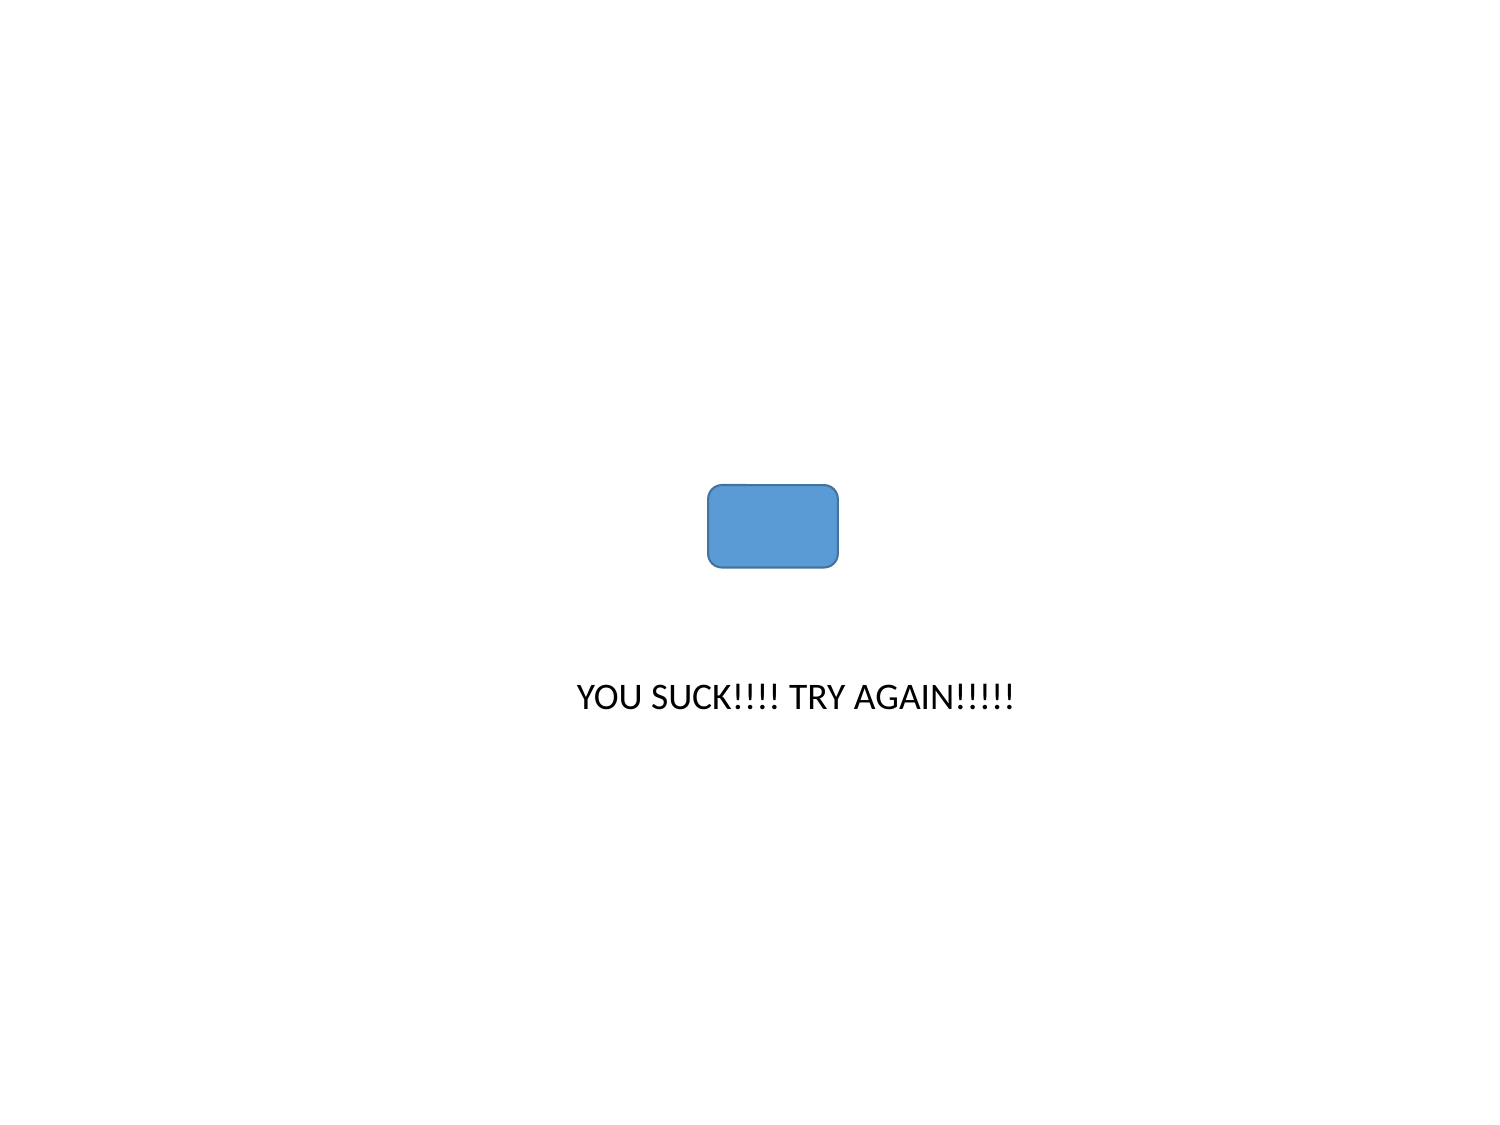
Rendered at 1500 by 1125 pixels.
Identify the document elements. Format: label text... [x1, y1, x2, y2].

text_box [707, 483, 839, 569]
text_box YOU SUCK!!!! TRY AGAIN!!!!! [562, 664, 1041, 725]
